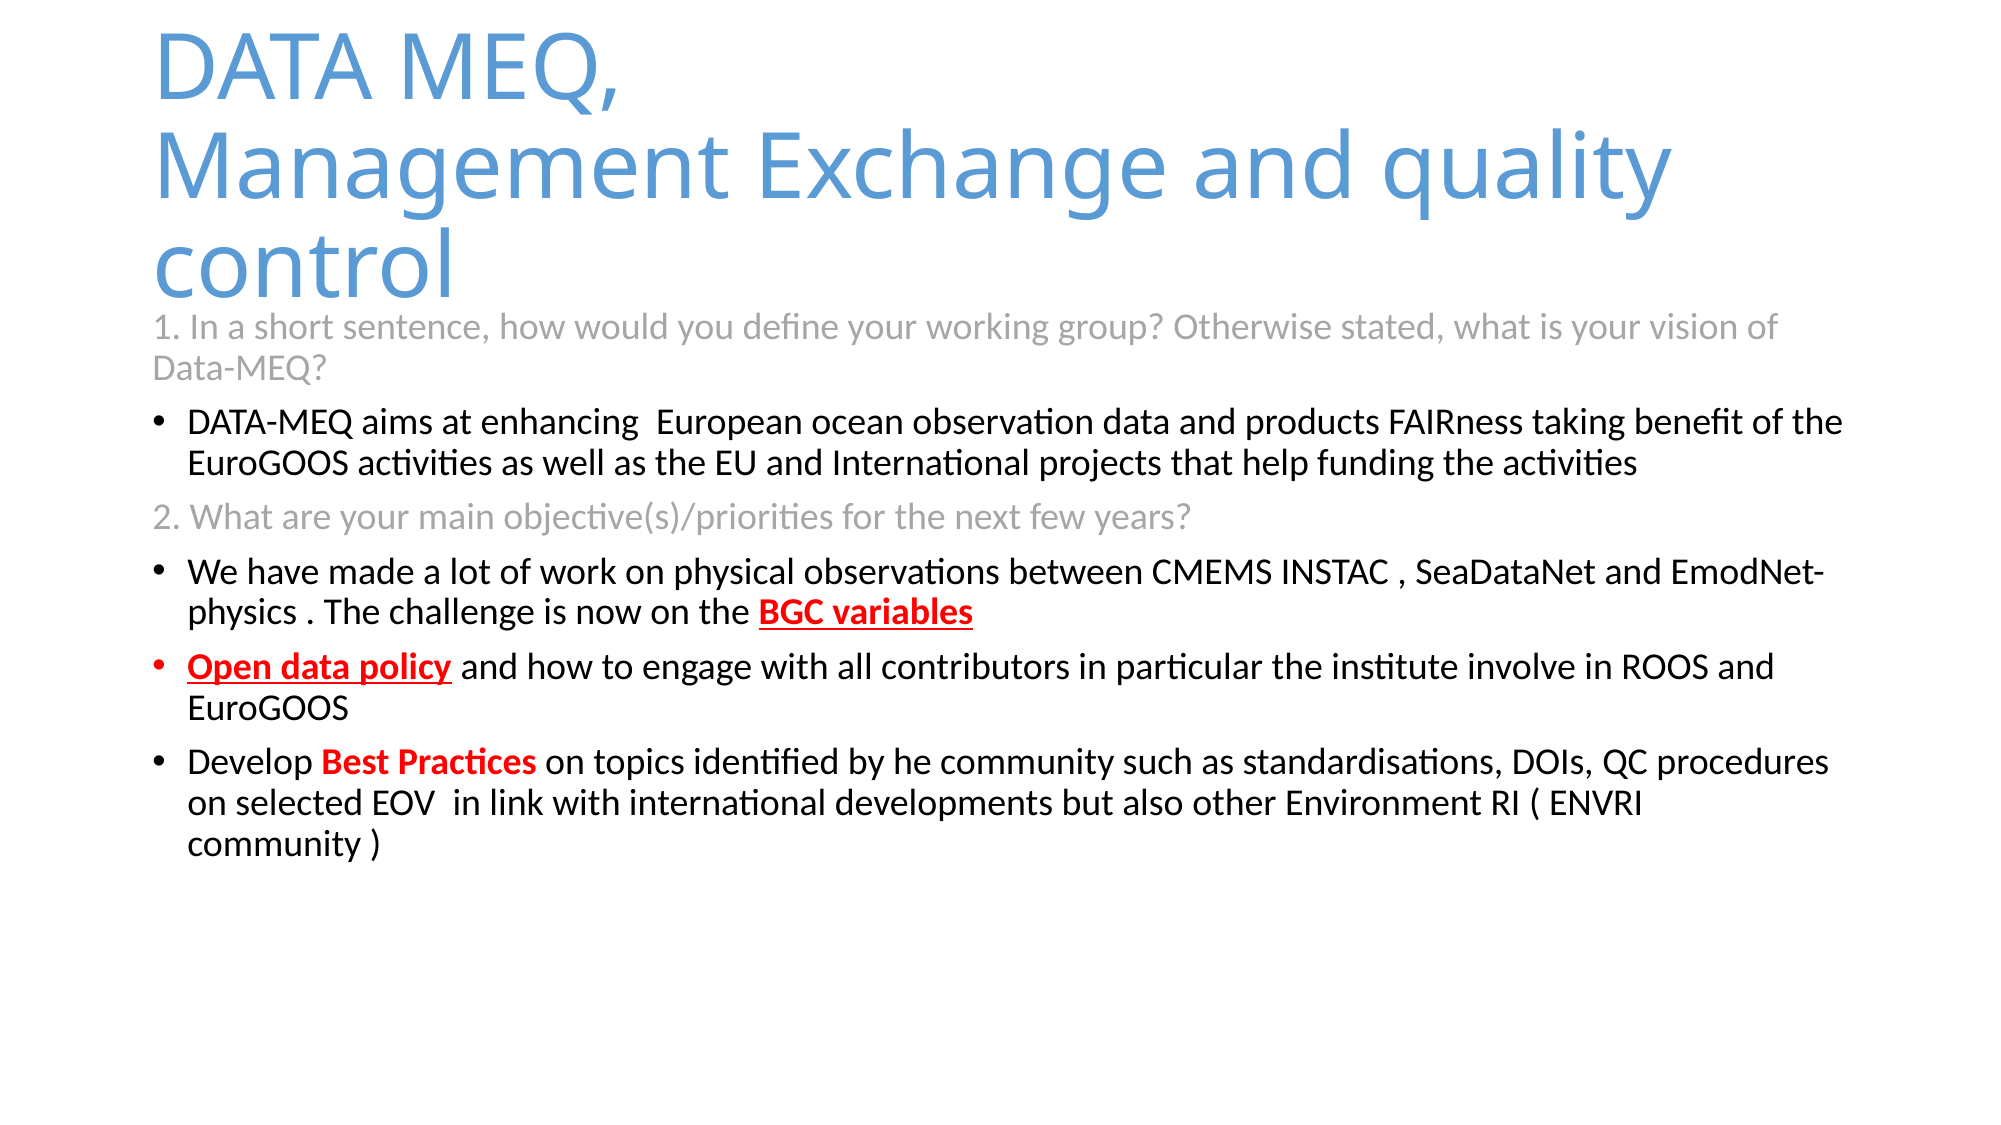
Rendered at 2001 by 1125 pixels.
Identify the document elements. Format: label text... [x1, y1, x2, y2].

list 1. In a short sentence, how would you define your working group? Otherwise stated, what is your vision of Data-MEQ? DATA-MEQ aims at enhancing European ocean observation data and products FAIRness taking benefit of the EuroGOOS activities as well as the EU and International projects that help funding the activities 2. What are your main objective(s)/priorities for the next few years? We have made a lot of work on physical observations between CMEMS INSTAC , SeaDataNet and EmodNet-physics . The challenge is now on the BGC variables Open data policy and how to engage with all contributors in particular the institute involve in ROOS and EuroGOOS Develop Best Practices on topics identified by he community such as standardisations, DOIs, QC procedures on selected EOV in link with international developments but also other Environment RI ( ENVRI community ) [137, 299, 1863, 1014]
title DATA MEQ, Management Exchange and quality control [137, 59, 1863, 278]
